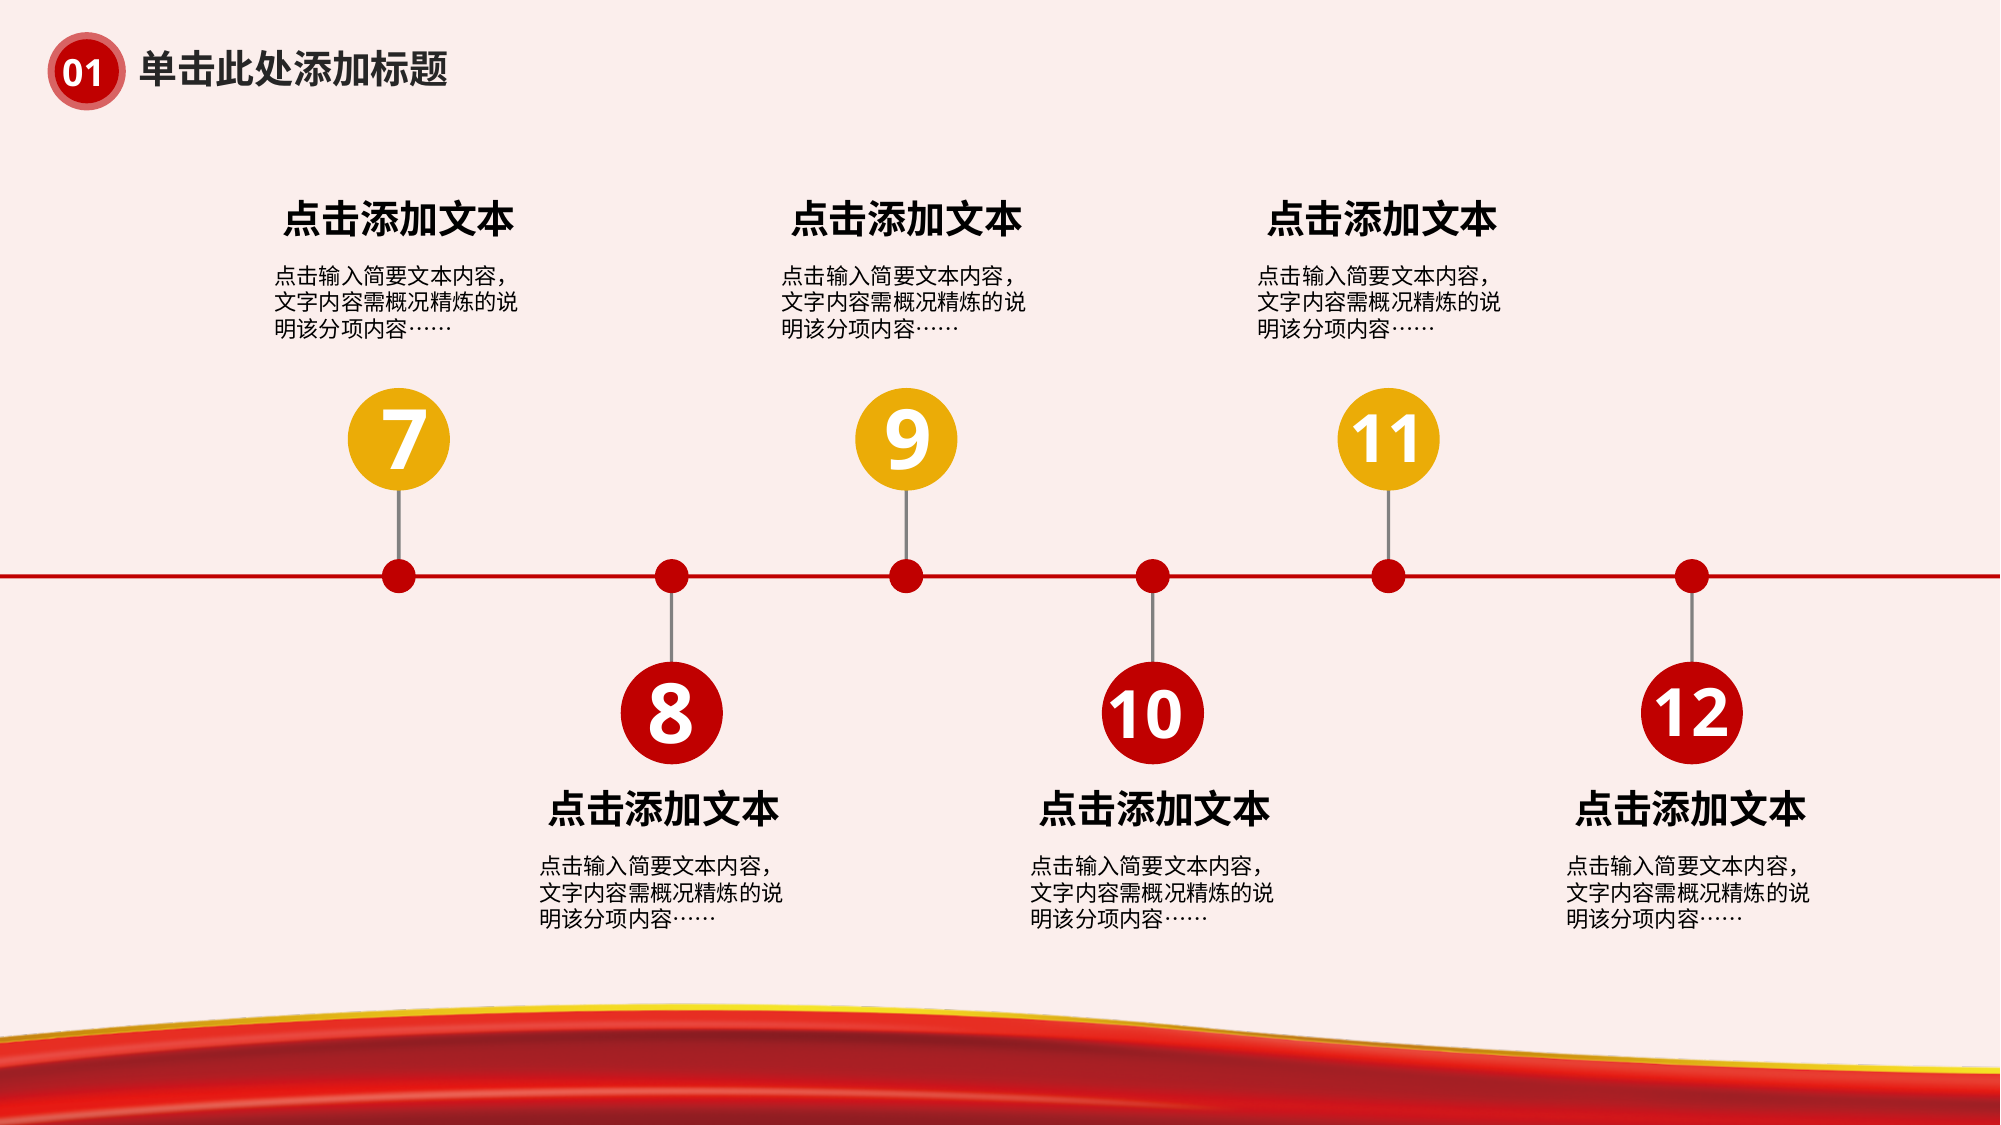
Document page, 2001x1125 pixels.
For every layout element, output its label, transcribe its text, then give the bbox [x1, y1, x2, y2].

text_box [654, 559, 689, 653]
text_box 点击添加文本 [268, 187, 531, 249]
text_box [347, 378, 450, 494]
text_box 点击输入简要文本内容，文字内容需概况精炼的说明该分项内容…… [1242, 254, 1534, 350]
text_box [889, 494, 924, 594]
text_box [620, 653, 723, 769]
text_box 点击添加文本 [1559, 777, 1822, 839]
text_box [1709, 574, 2000, 579]
text_box [61, 32, 112, 41]
text_box 点击输入简要文本内容，文字内容需概况精炼的说明该分项内容…… [1551, 844, 1842, 931]
text_box [689, 574, 889, 579]
text_box 点击输入简要文本内容，文字内容需概况精炼的说明该分项内容…… [524, 844, 815, 931]
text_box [855, 378, 958, 494]
text_box 点击输入简要文本内容，文字内容需概况精炼的说明该分项内容…… [767, 254, 1058, 350]
text_box [1406, 574, 1674, 579]
text_box 点击添加文本 [1251, 187, 1514, 249]
text_box 点击输入简要文本内容，文字内容需概况精炼的说明该分项内容…… [259, 254, 550, 350]
text_box 点击输入简要文本内容，文字内容需概况精炼的说明该分项内容…… [1015, 844, 1306, 931]
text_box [381, 494, 416, 594]
text_box [1170, 574, 1371, 579]
text_box 单击此处添加标题 [123, 36, 482, 99]
text_box [416, 574, 654, 579]
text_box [1135, 559, 1170, 661]
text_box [1674, 559, 1709, 661]
text_box 点击添加文本 [775, 187, 1038, 249]
text_box 01 [47, 41, 149, 101]
text_box 点击添加文本 [532, 777, 795, 839]
text_box [924, 574, 1135, 579]
text_box [61, 101, 113, 111]
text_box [1096, 661, 1204, 765]
picture [0, 931, 2000, 1125]
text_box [1371, 491, 1406, 594]
text_box [0, 574, 381, 579]
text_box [1640, 661, 1743, 765]
text_box 点击添加文本 [1024, 777, 1287, 839]
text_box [1337, 387, 1440, 491]
